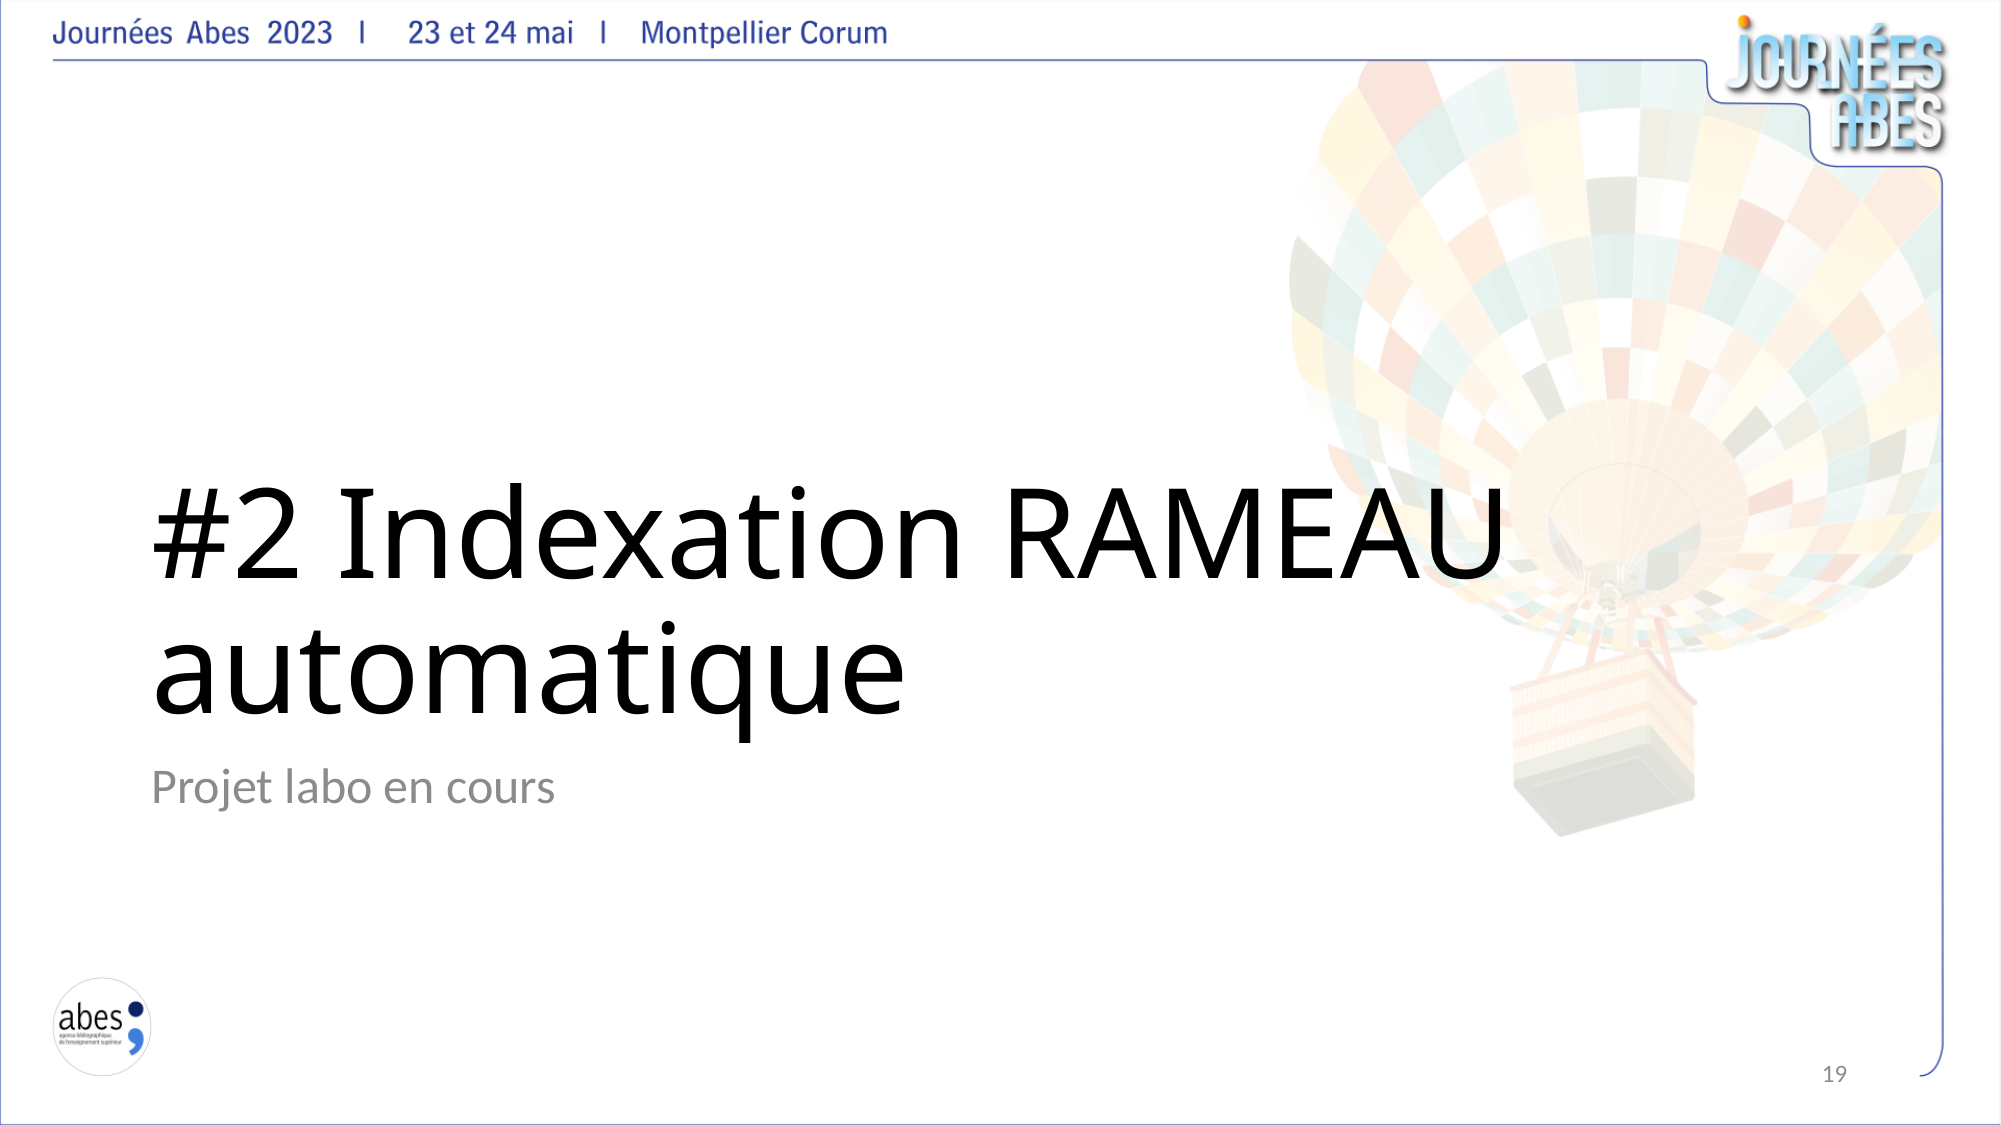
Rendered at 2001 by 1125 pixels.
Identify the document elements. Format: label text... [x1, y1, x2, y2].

list Projet labo en cours [136, 752, 1862, 999]
picture [0, 0, 2001, 1125]
title #2 Indexation RAMEAU automatique [136, 280, 1862, 749]
slide_number 19 [1412, 1042, 1863, 1103]
